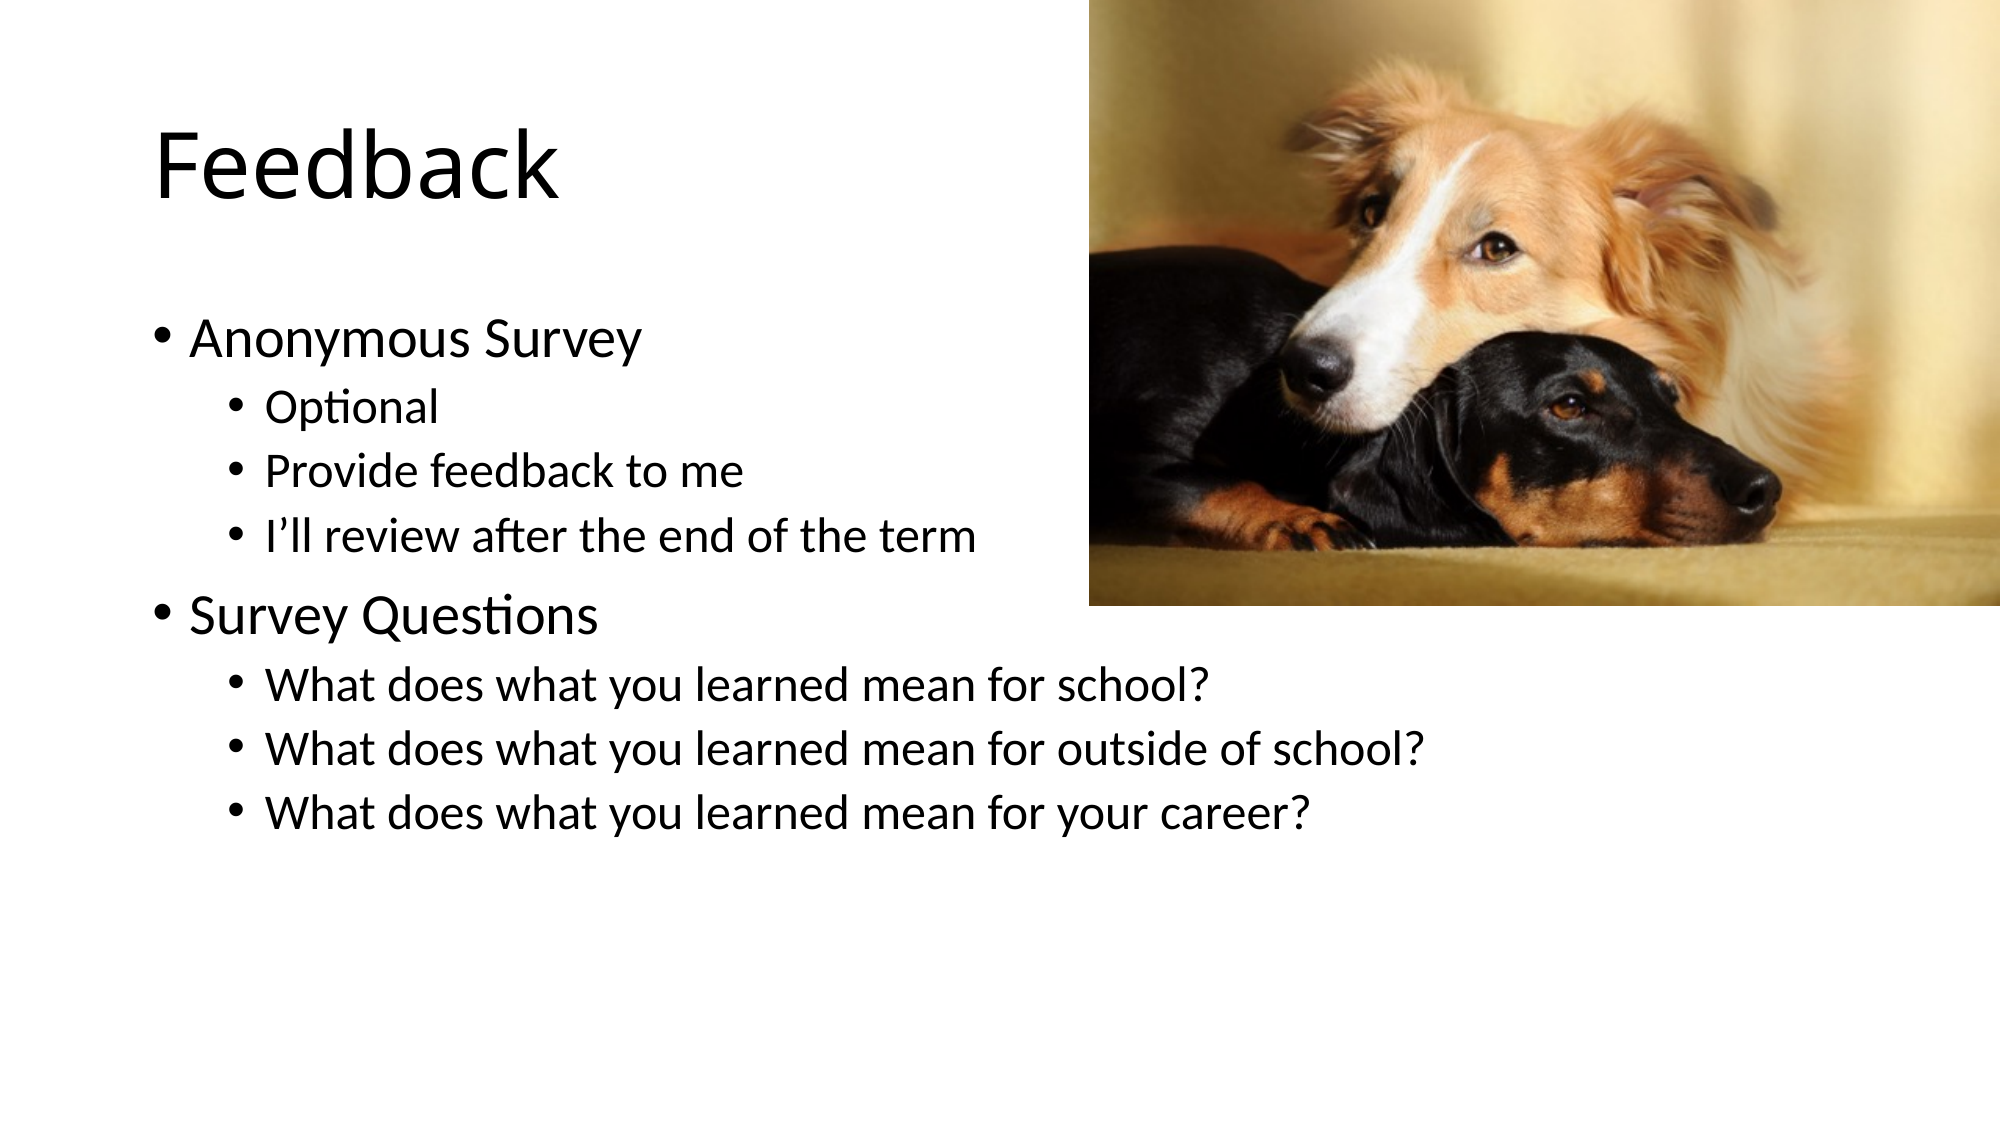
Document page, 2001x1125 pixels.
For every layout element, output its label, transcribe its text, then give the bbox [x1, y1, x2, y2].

list Anonymous Survey Optional Provide feedback to me I’ll review after the end of the term Survey Questions What does what you learned mean for school? What does what you learned mean for outside of school? What does what you learned mean for your career? [137, 299, 1863, 1014]
picture [1088, 0, 2000, 606]
title Feedback [137, 59, 1088, 278]
